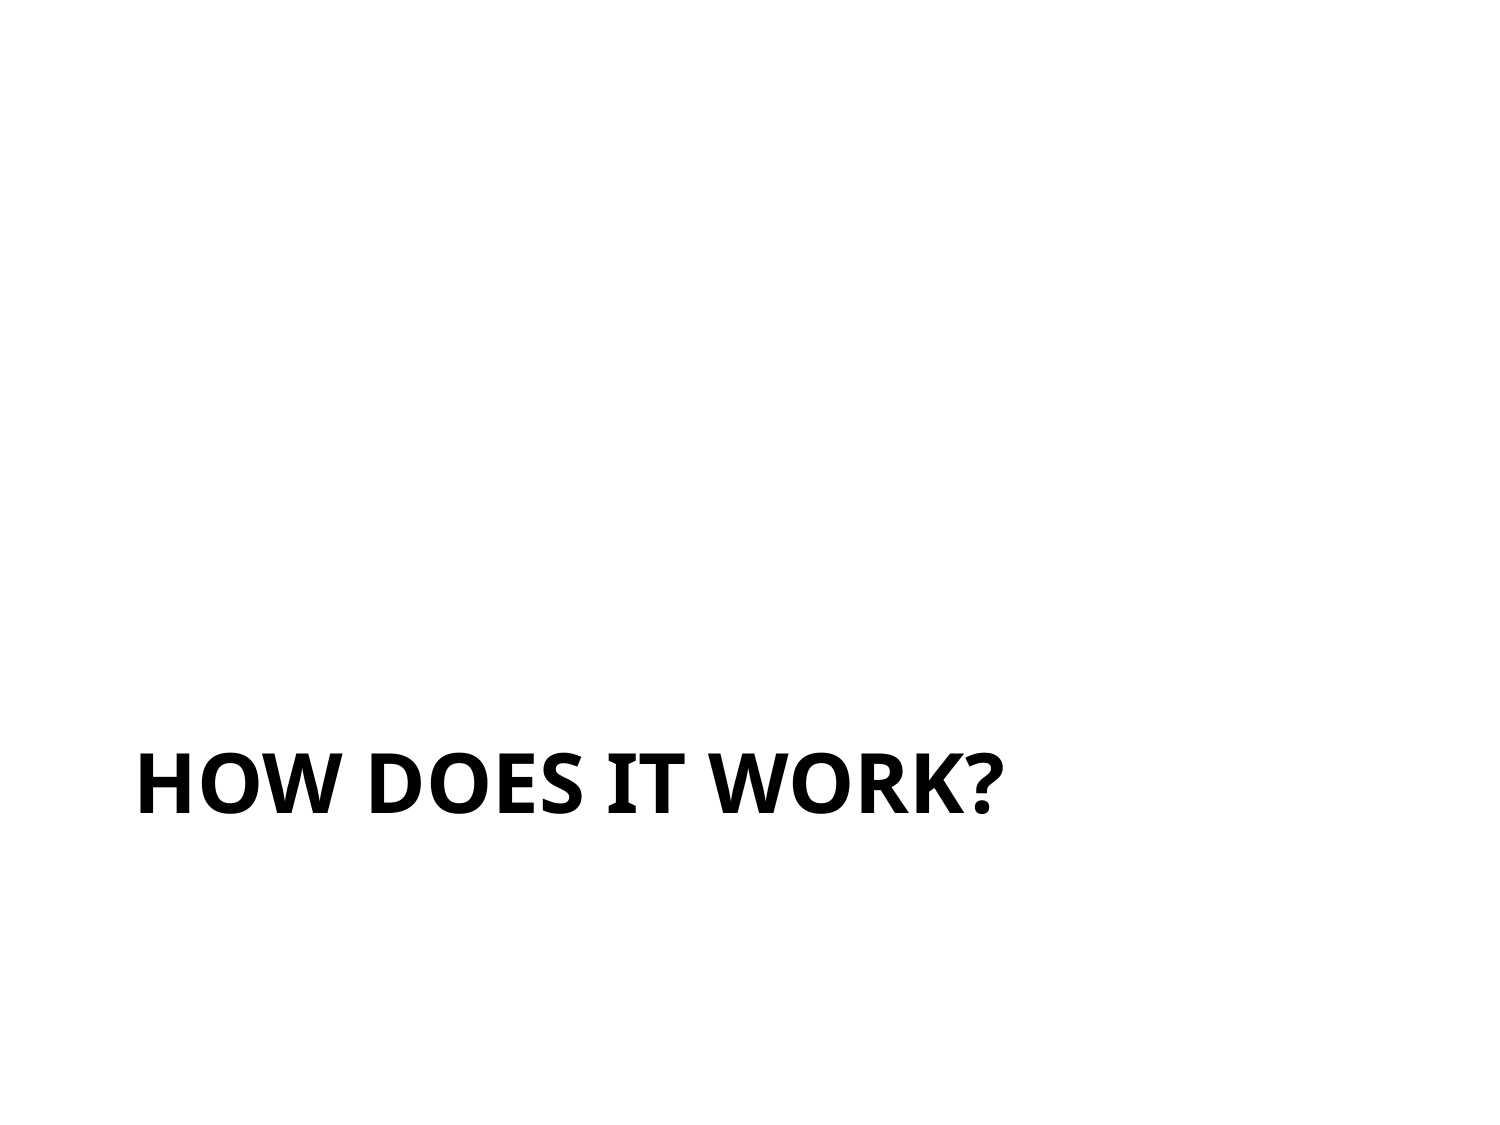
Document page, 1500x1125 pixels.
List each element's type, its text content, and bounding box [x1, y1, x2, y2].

title How does it work? [118, 722, 1394, 947]
